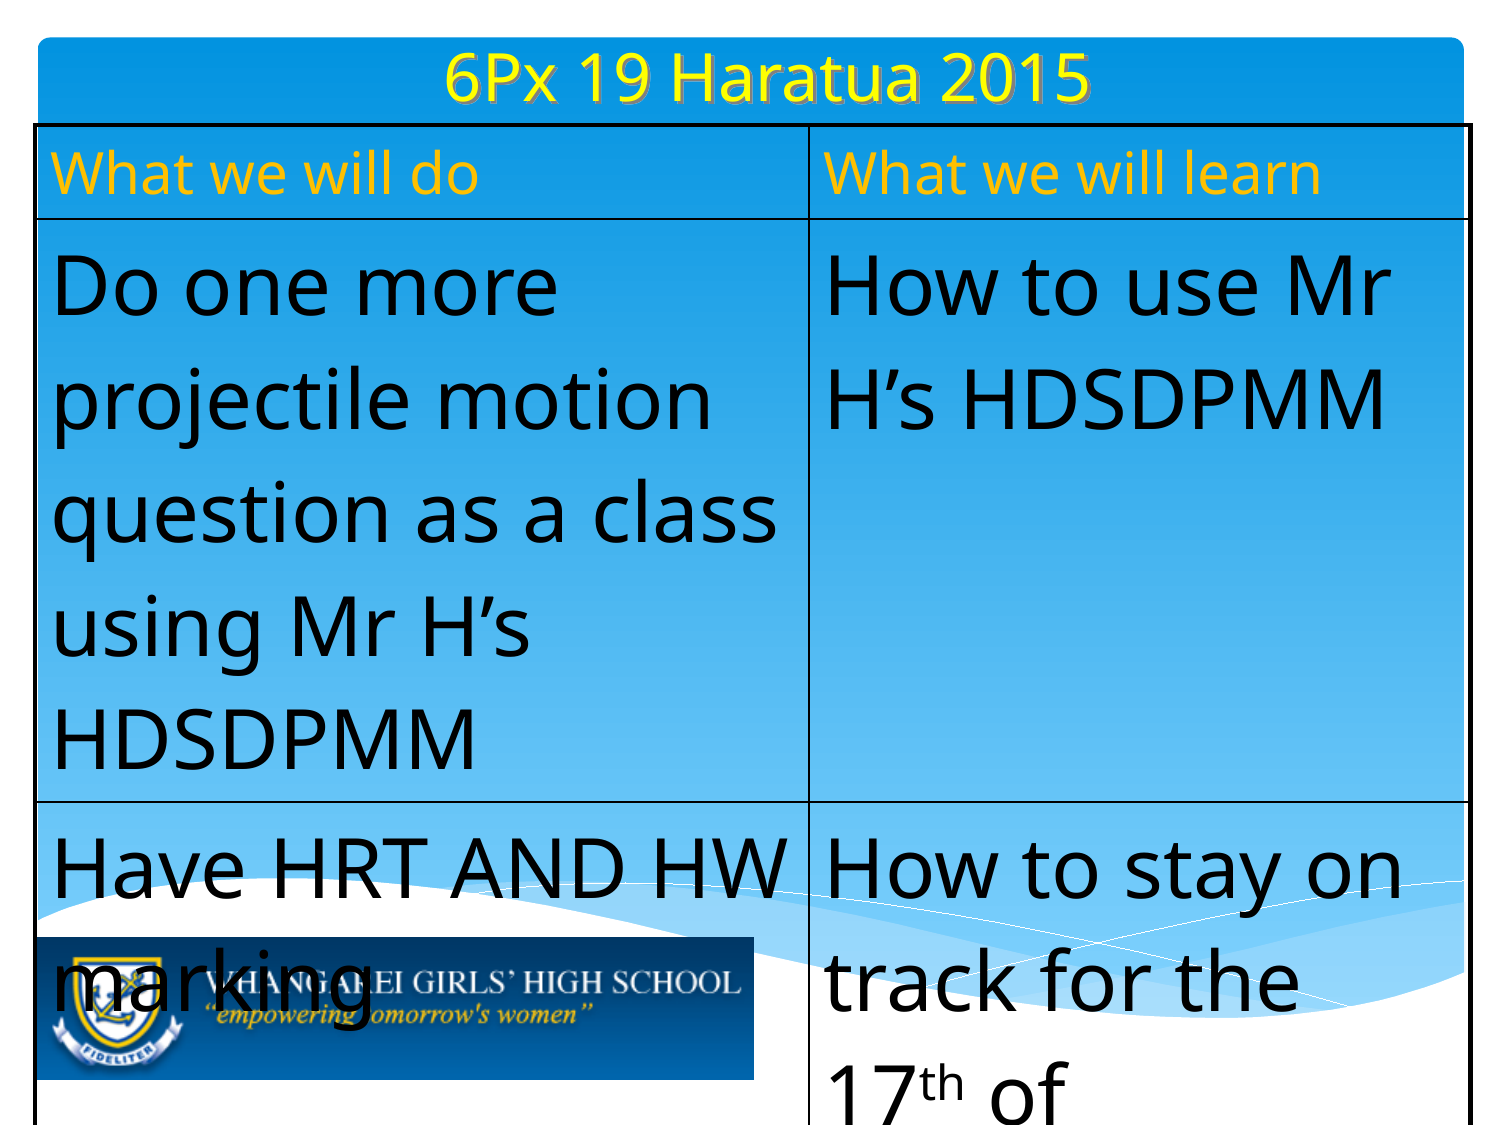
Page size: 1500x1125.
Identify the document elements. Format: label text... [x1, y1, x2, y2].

table_cell How to use Mr H’s HDSDPMM [810, 220, 1468, 801]
picture [37, 937, 754, 1080]
table_header What we will learn [810, 127, 1468, 218]
table_cell How to stay on track for the 17th of November [810, 803, 1468, 1125]
table_cell Have HRT AND HW marking [37, 803, 808, 1125]
table_header What we will do [37, 127, 808, 218]
text_box 6Px 19 Haratua 2015 [162, 24, 1375, 123]
table_cell Do one more projectile motion question as a class using Mr H’s HDSDPMM [37, 220, 808, 801]
